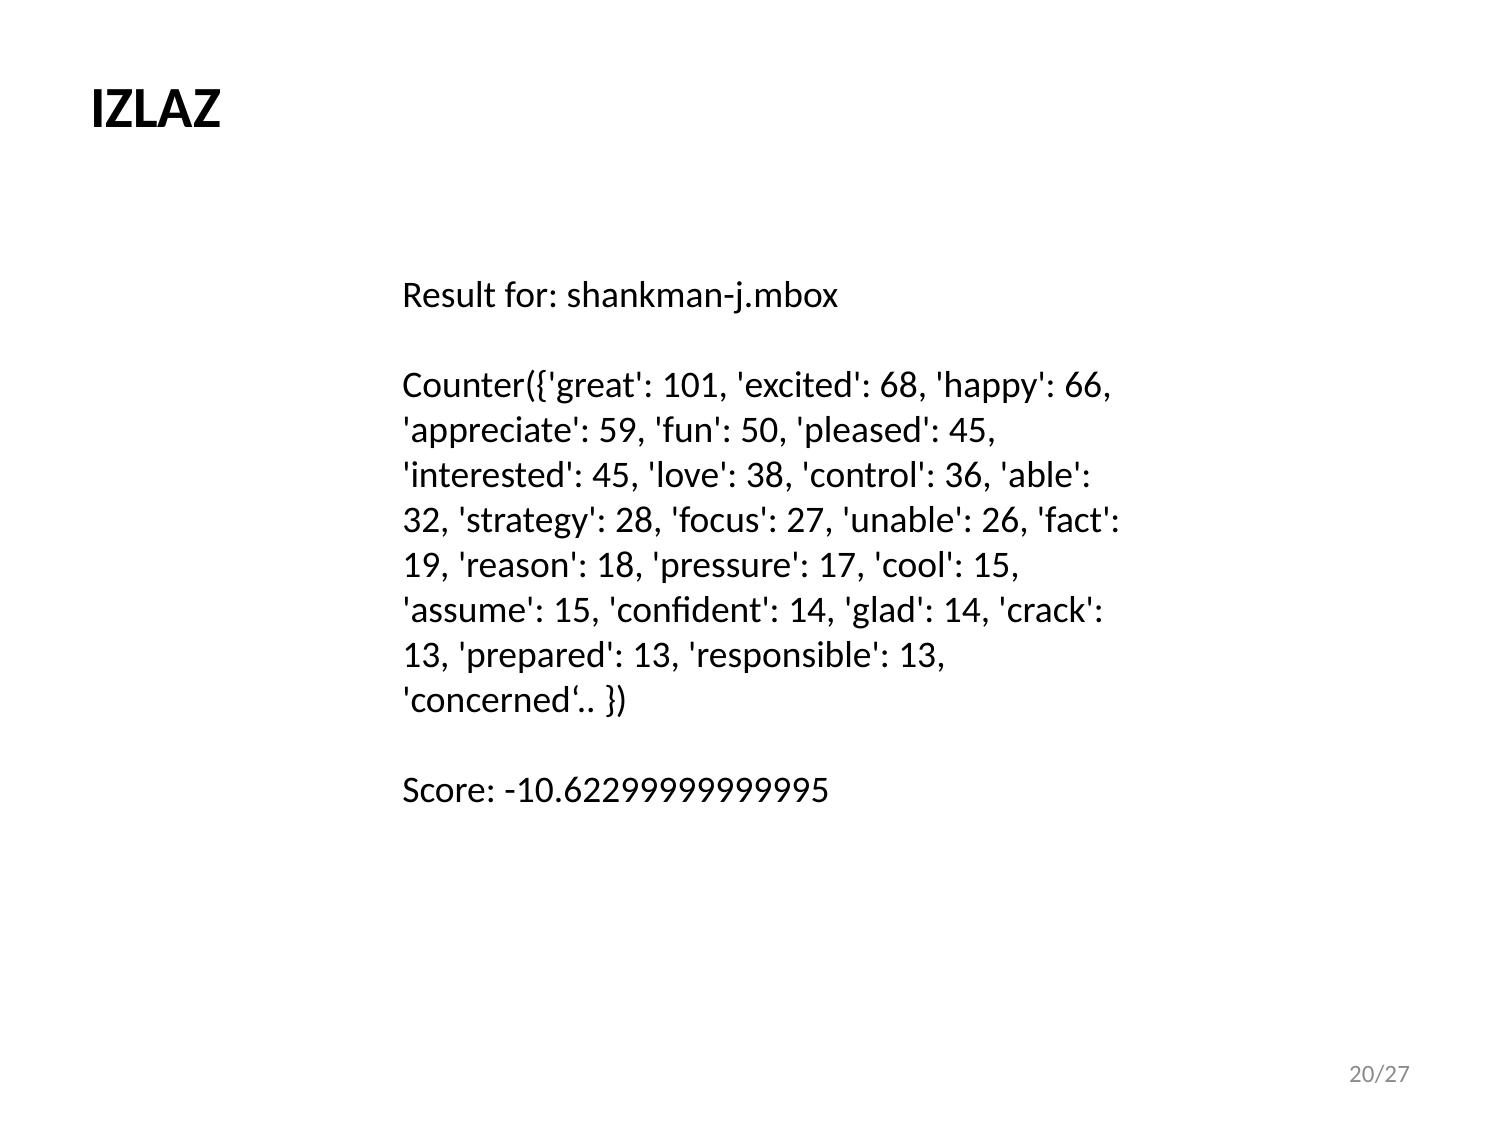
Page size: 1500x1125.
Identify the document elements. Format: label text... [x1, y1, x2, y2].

title IZLAZ [75, 45, 1425, 163]
text_box Result for: shankman-j.mbox Counter({'great': 101, 'excited': 68, 'happy': 66, 'appreciate': 59, 'fun': 50, 'pleased': 45, 'interested': 45, 'love': 38, 'control': 36, 'able': 32, 'strategy': 28, 'focus': 27, 'unable': 26, 'fact': 19, 'reason': 18, 'pressure': 17, 'cool': 15, 'assume': 15, 'confident': 14, 'glad': 14, 'crack': 13, 'prepared': 13, 'responsible': 13, 'concerned‘.. }) Score: -10.62299999999995 [387, 262, 1150, 818]
slide_number 20/27 [1074, 1042, 1425, 1103]
